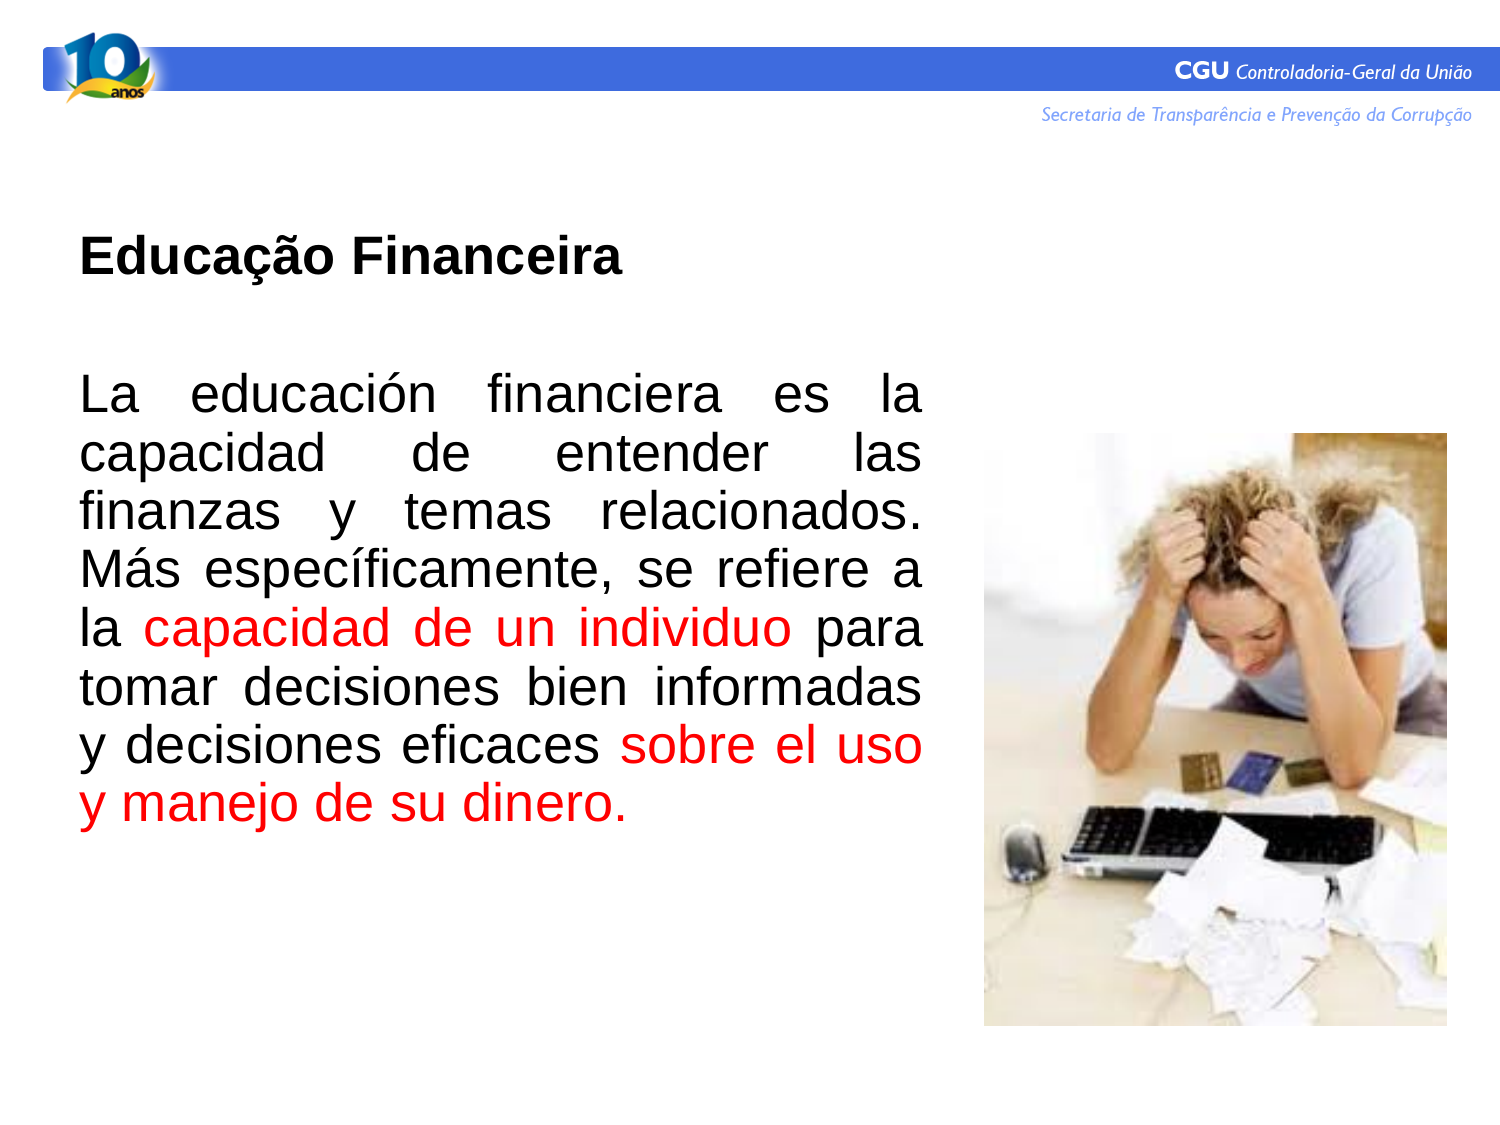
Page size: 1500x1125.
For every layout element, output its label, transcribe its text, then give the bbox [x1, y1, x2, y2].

list Educação Financeira La educación financiera es la capacidad de entender las finanzas y temas relacionados. Más específicamente, se refiere a la capacidad de un individuo para tomar decisiones bien informadas y decisiones eficaces sobre el uso y manejo de su dinero. [64, 219, 940, 917]
picture [0, 18, 1500, 189]
picture [984, 433, 1447, 1026]
